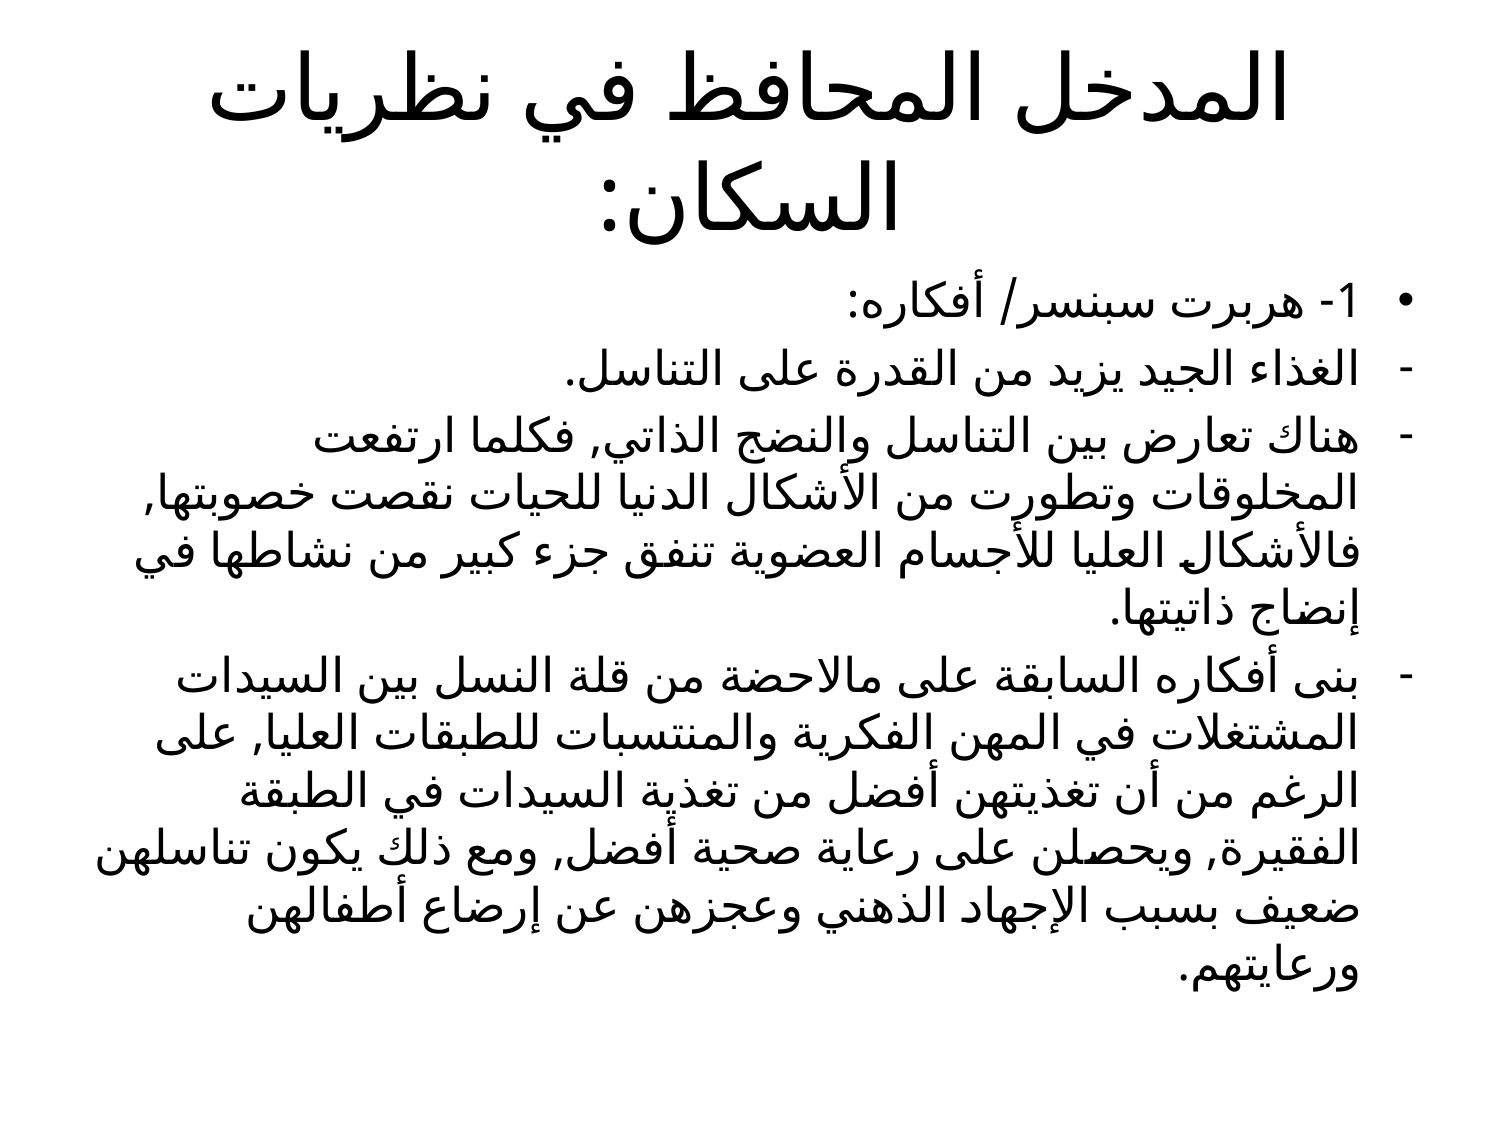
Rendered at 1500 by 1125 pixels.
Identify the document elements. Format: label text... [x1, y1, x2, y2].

list 1- هربرت سبنسر/ أفكاره: الغذاء الجيد يزيد من القدرة على التناسل. هناك تعارض بين التناسل والنضج الذاتي, فكلما ارتفعت المخلوقات وتطورت من الأشكال الدنيا للحيات نقصت خصوبتها, فالأشكال العليا للأجسام العضوية تنفق جزء كبير من نشاطها في إنضاج ذاتيتها. بنى أفكاره السابقة على مالاحضة من قلة النسل بين السيدات المشتغلات في المهن الفكرية والمنتسبات للطبقات العليا, على الرغم من أن تغذيتهن أفضل من تغذية السيدات في الطبقة الفقيرة, ويحصلن على رعاية صحية أفضل, ومع ذلك يكون تناسلهن ضعيف بسبب الإجهاد الذهني وعجزهن عن إرضاع أطفالهن ورعايتهم. [75, 262, 1425, 1005]
title المدخل المحافظ في نظريات السكان: [75, 45, 1425, 233]
